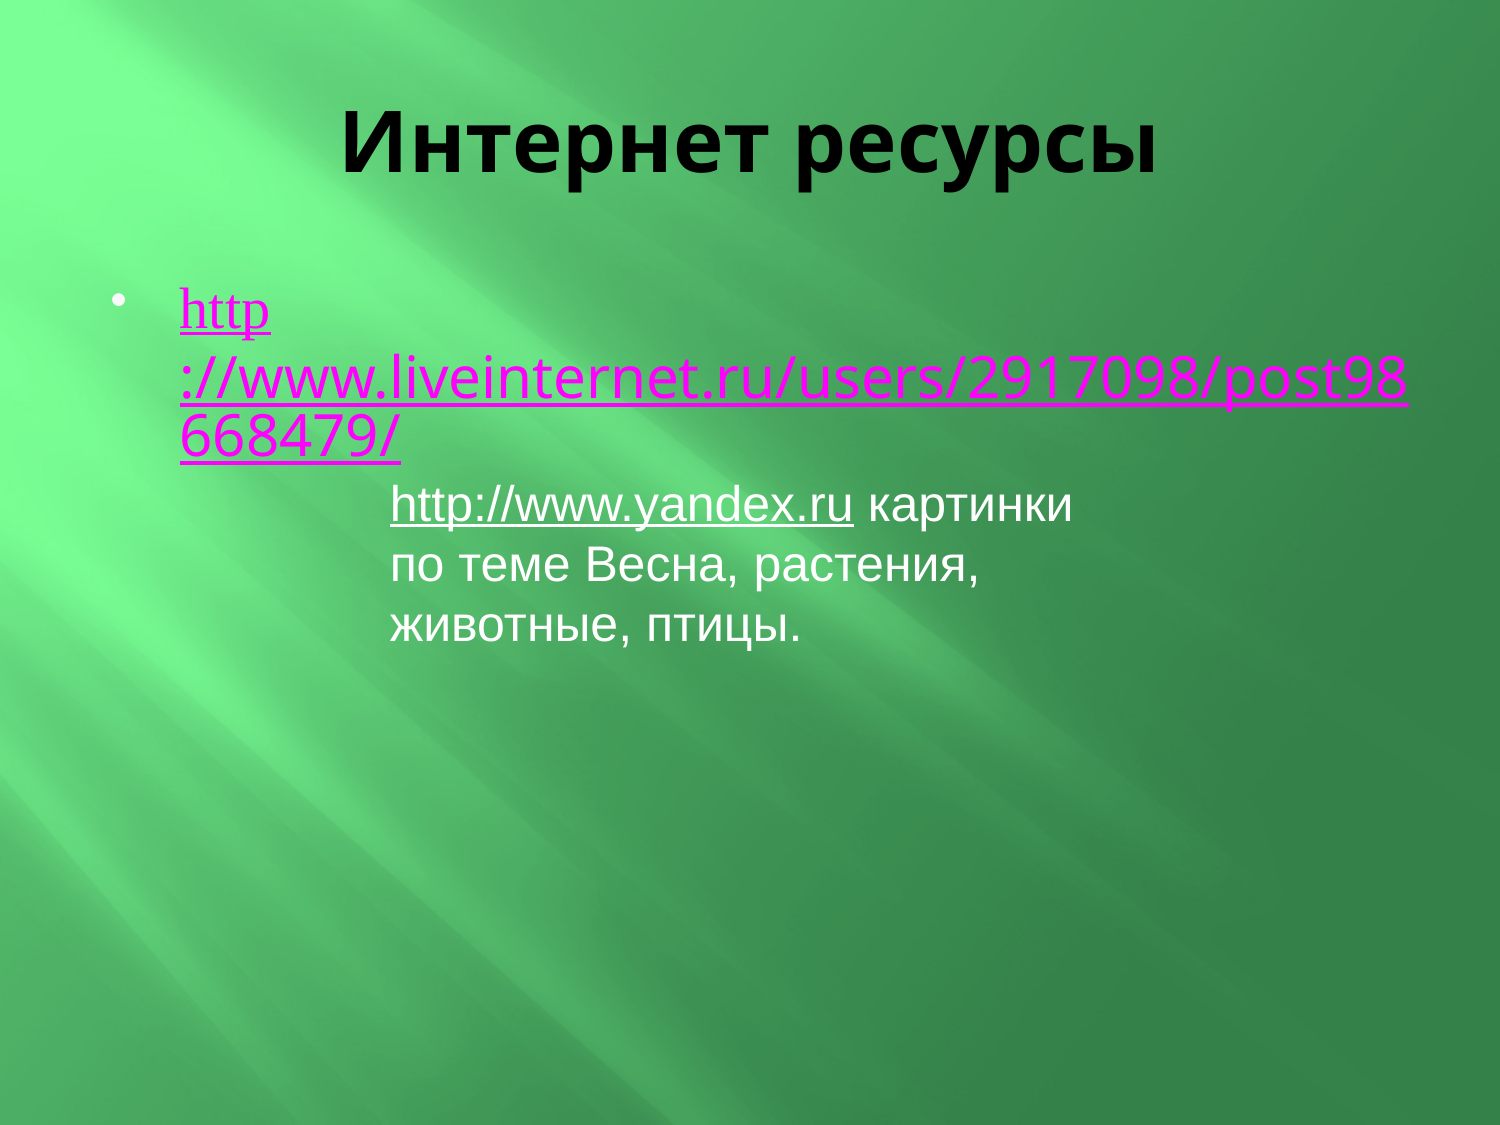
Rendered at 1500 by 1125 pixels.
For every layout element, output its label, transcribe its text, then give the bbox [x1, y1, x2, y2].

list http://www.liveinternet.ru/users/2917098/post98668479/ [75, 262, 1425, 1035]
title Интернет ресурсы [75, 45, 1425, 233]
